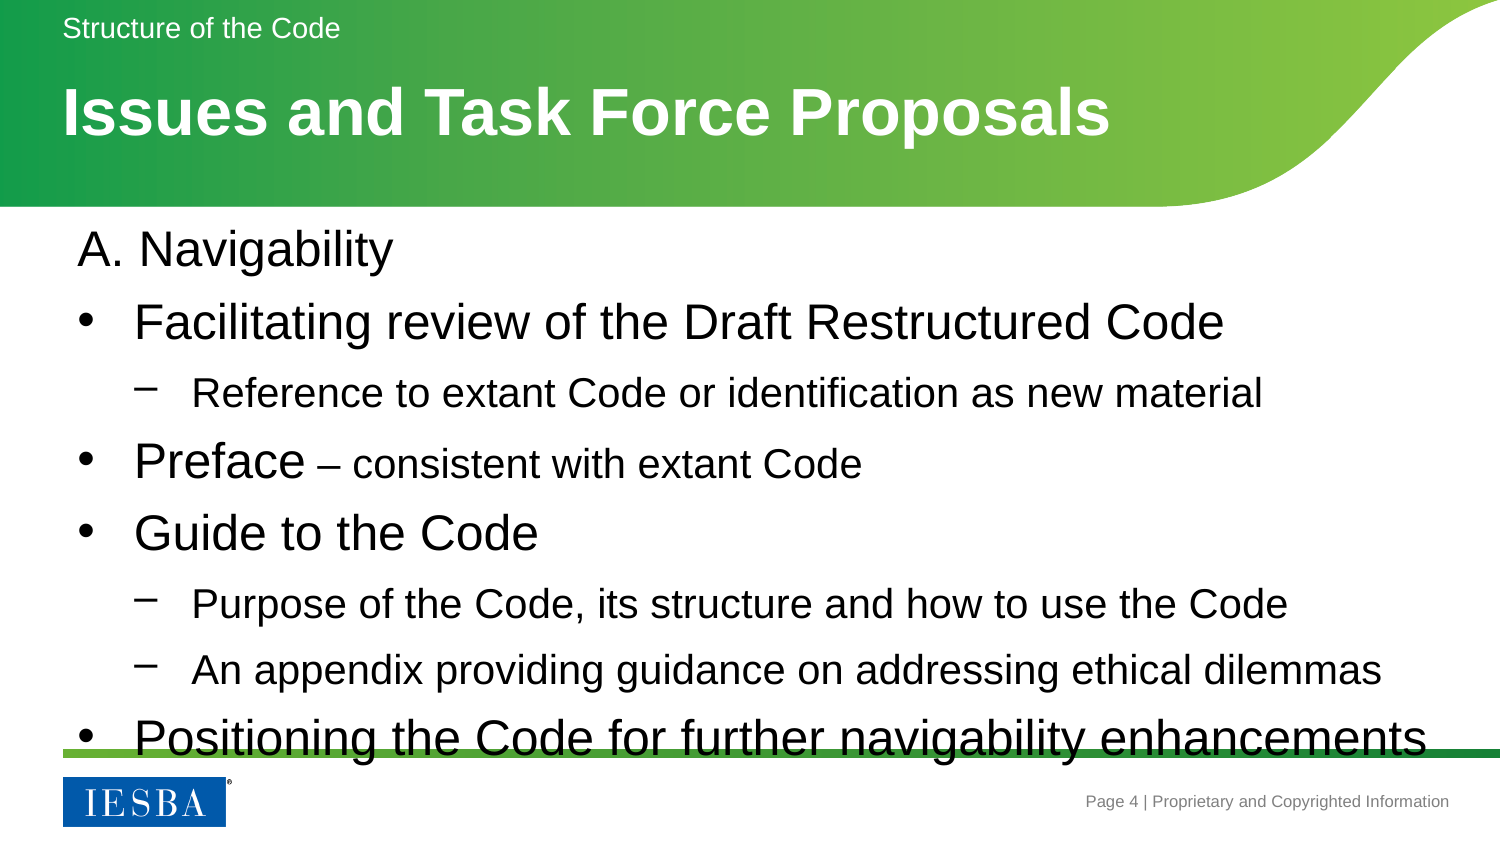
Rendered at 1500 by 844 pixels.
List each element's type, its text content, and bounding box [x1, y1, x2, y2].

picture [63, 777, 232, 827]
subtitle Structure of the Code [62, 9, 675, 47]
picture [0, 0, 1500, 207]
list A. Navigability Facilitating review of the Draft Restructured Code Reference to extant Code or identification as new material Preface – consistent with extant Code Guide to the Code Purpose of the Code, its structure and how to use the Code An appendix providing guidance on addressing ethical dilemmas Positioning the Code for further navigability enhancements [62, 209, 1450, 747]
title Issues and Task Force Proposals [62, 75, 1275, 142]
